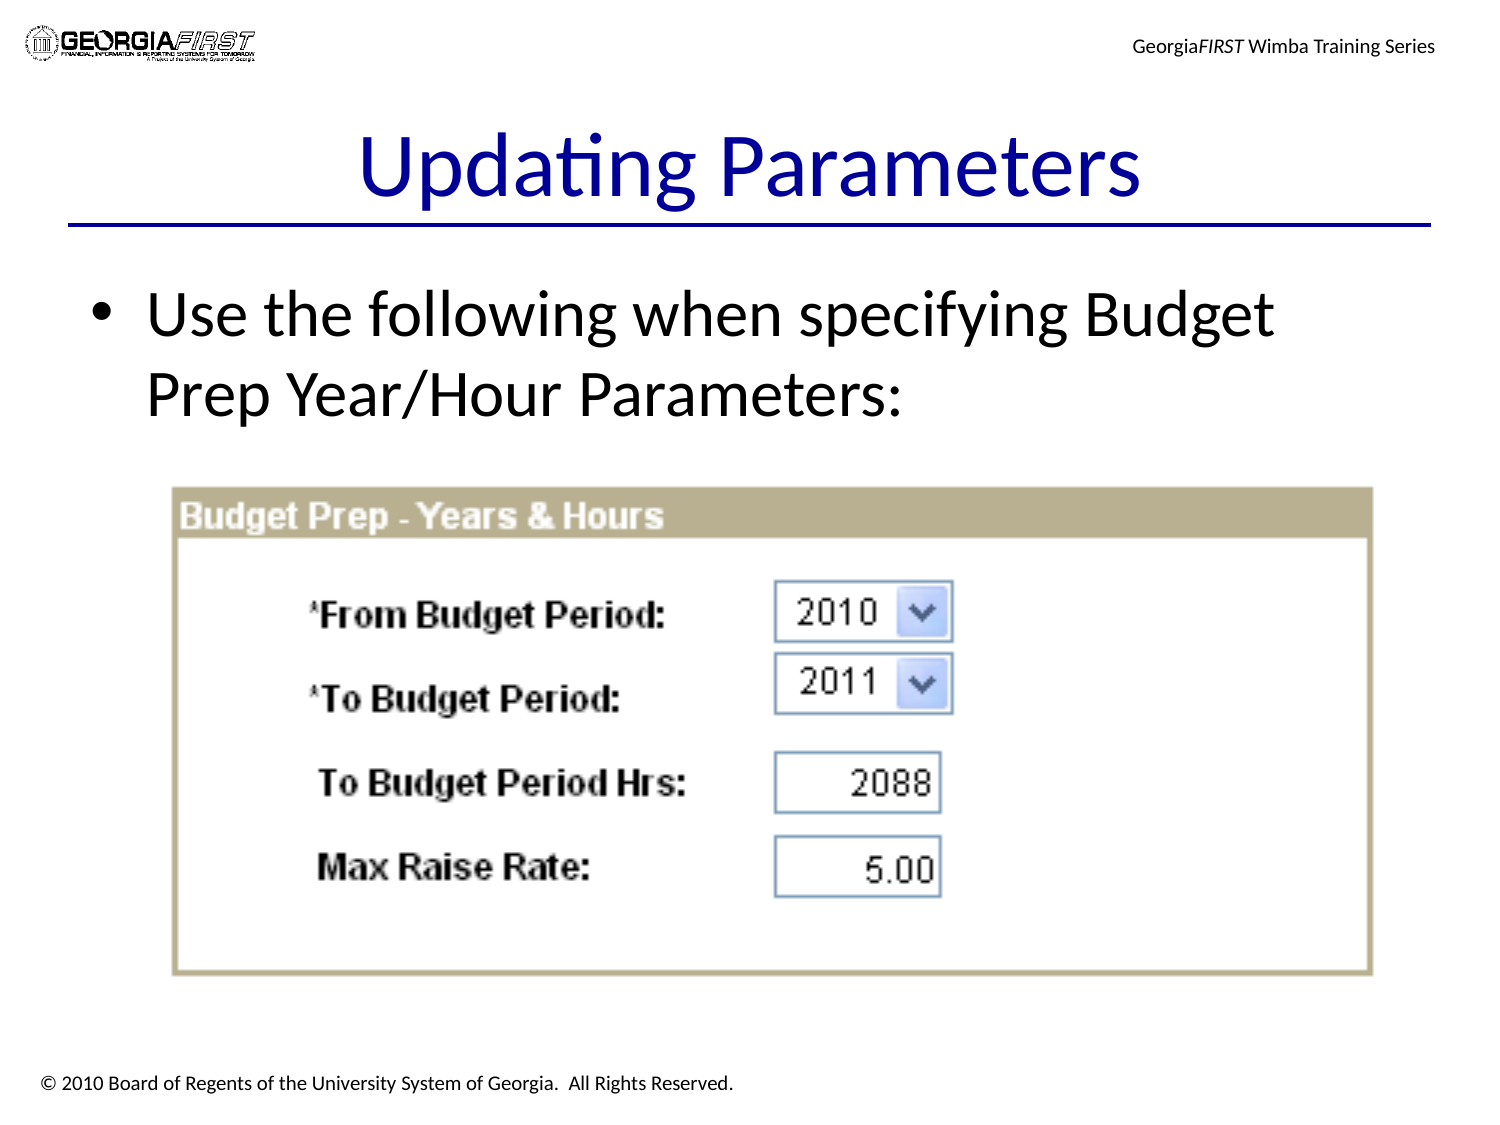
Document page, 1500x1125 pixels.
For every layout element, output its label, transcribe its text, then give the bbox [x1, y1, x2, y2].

list Use the following when specifying Budget Prep Year/Hour Parameters: [75, 262, 1425, 1005]
picture [124, 449, 1416, 1026]
title Updating Parameters [75, 87, 1425, 233]
picture [24, 24, 255, 63]
